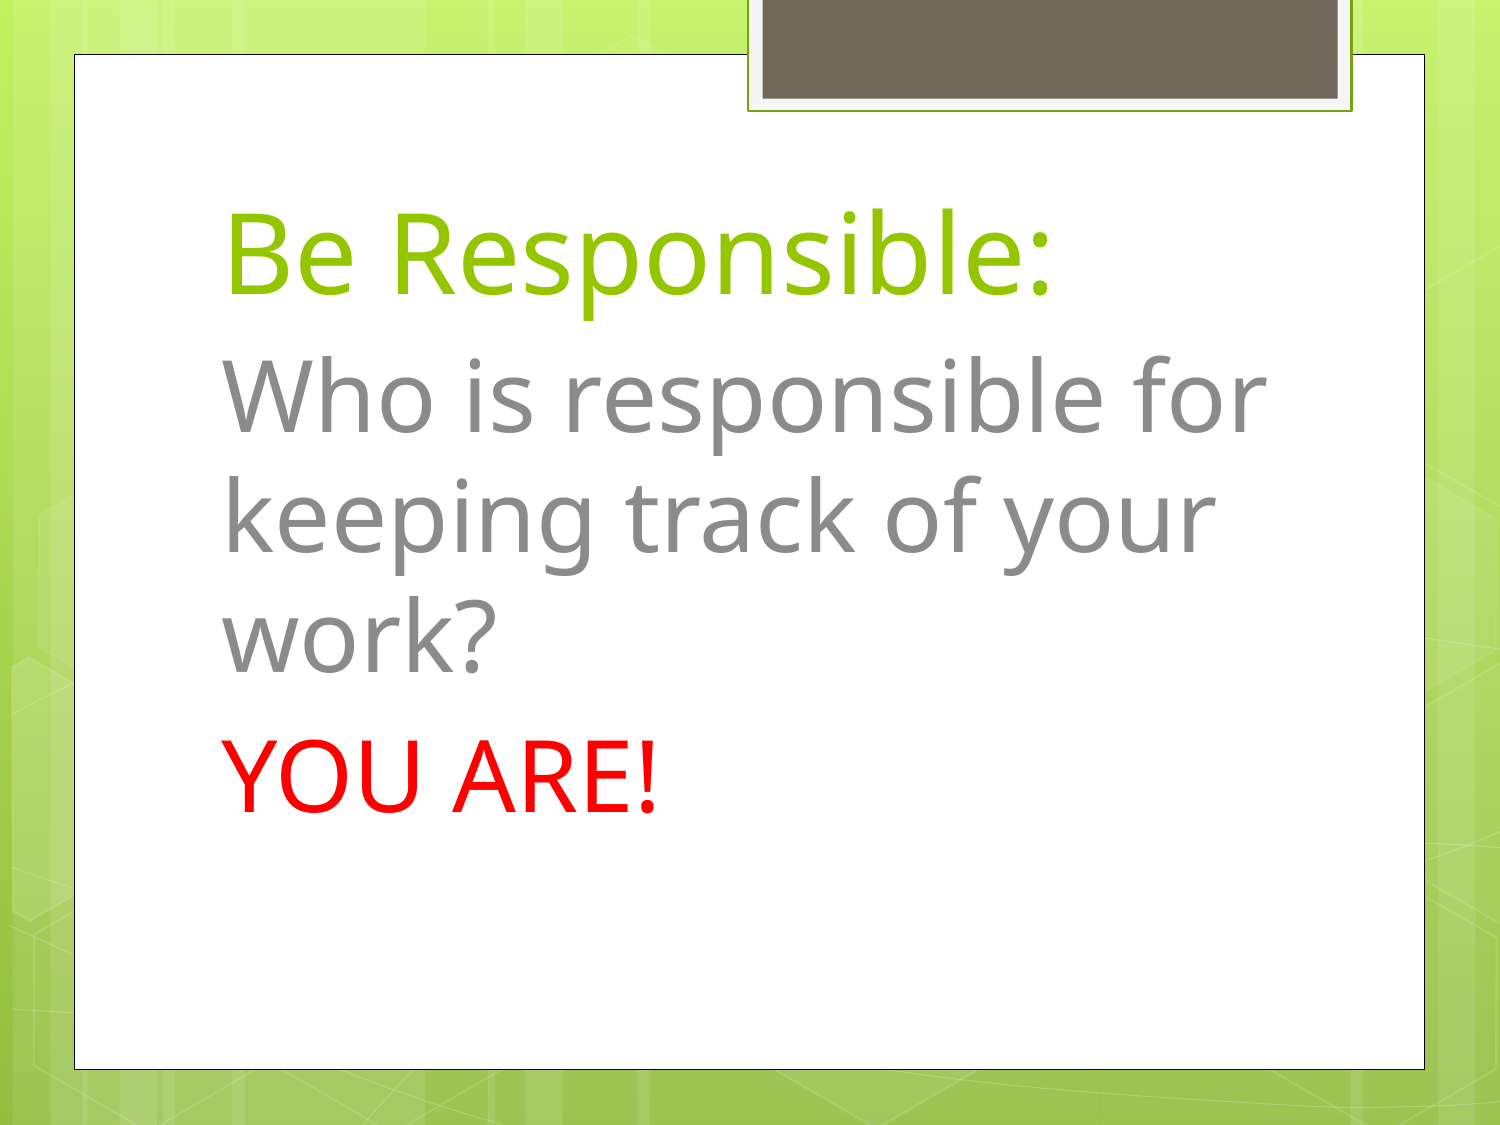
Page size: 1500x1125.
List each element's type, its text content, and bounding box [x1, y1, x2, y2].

list Who is responsible for keeping track of your work? YOU ARE! [206, 324, 1296, 950]
title Be Responsible: [206, 174, 1296, 324]
